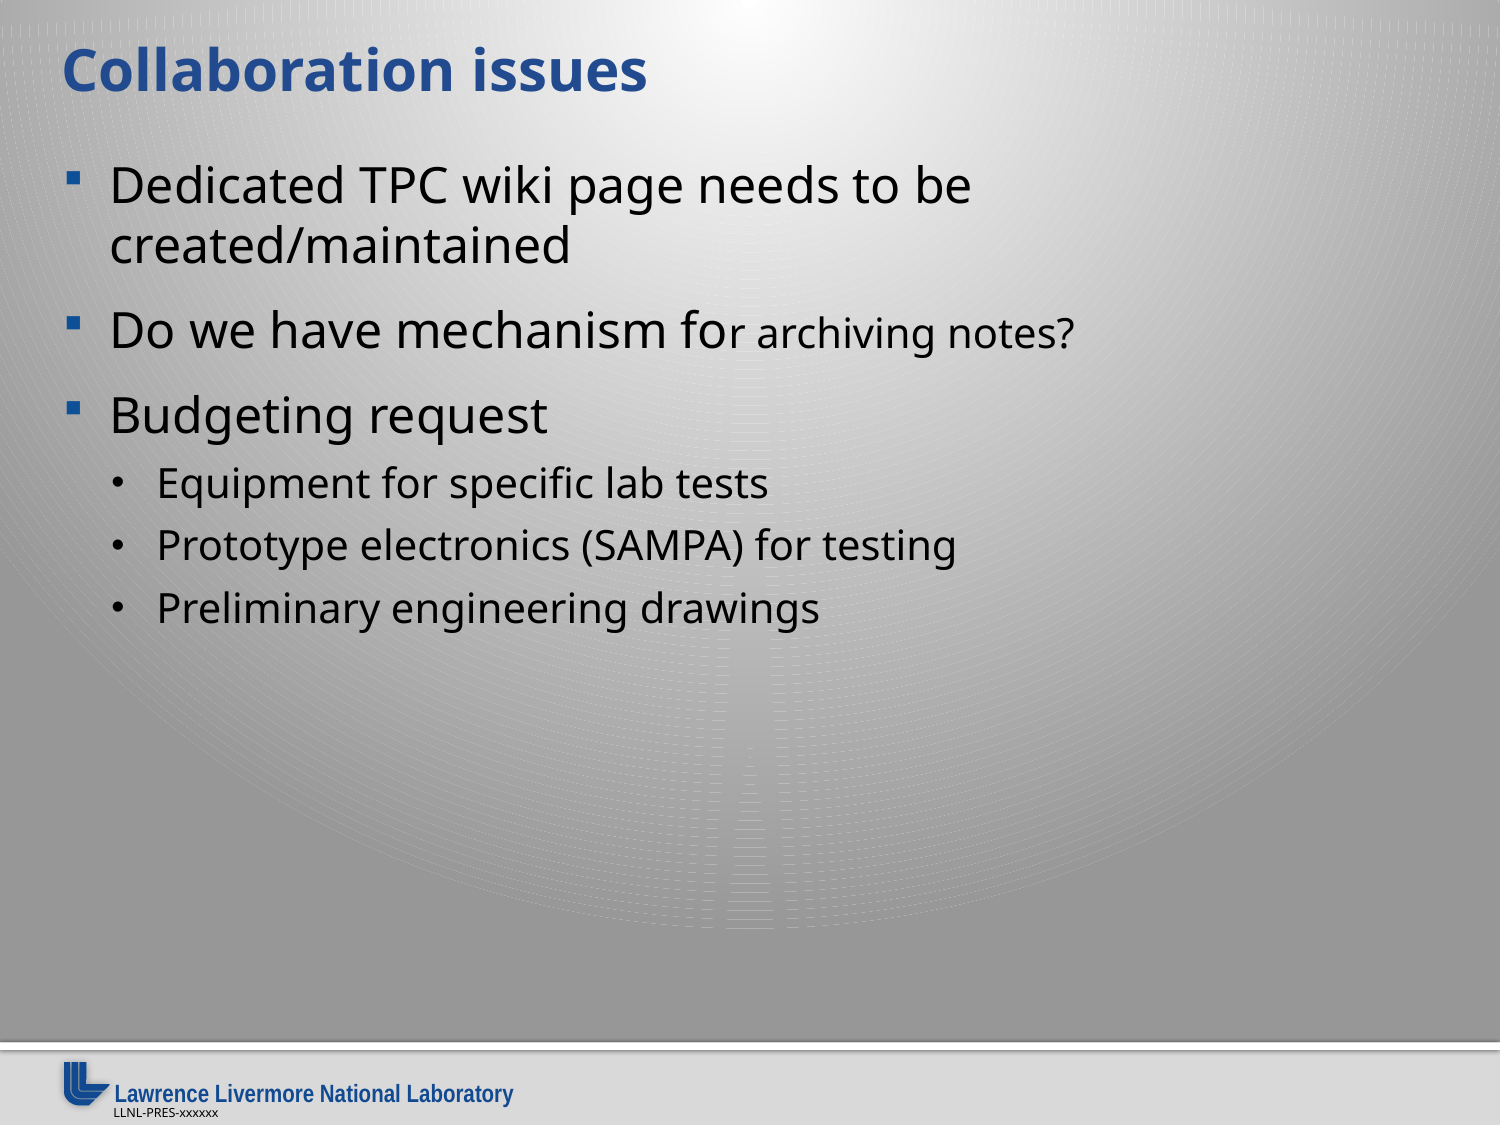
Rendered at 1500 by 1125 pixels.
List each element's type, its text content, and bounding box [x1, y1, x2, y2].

title Collaboration issues [46, 1, 1397, 134]
picture [56, 1060, 112, 1111]
list Dedicated TPC wiki page needs to be created/maintained Do we have mechanism for archiving notes? Budgeting request Equipment for specific lab tests Prototype electronics (SAMPA) for testing Preliminary engineering drawings [34, 138, 1427, 716]
